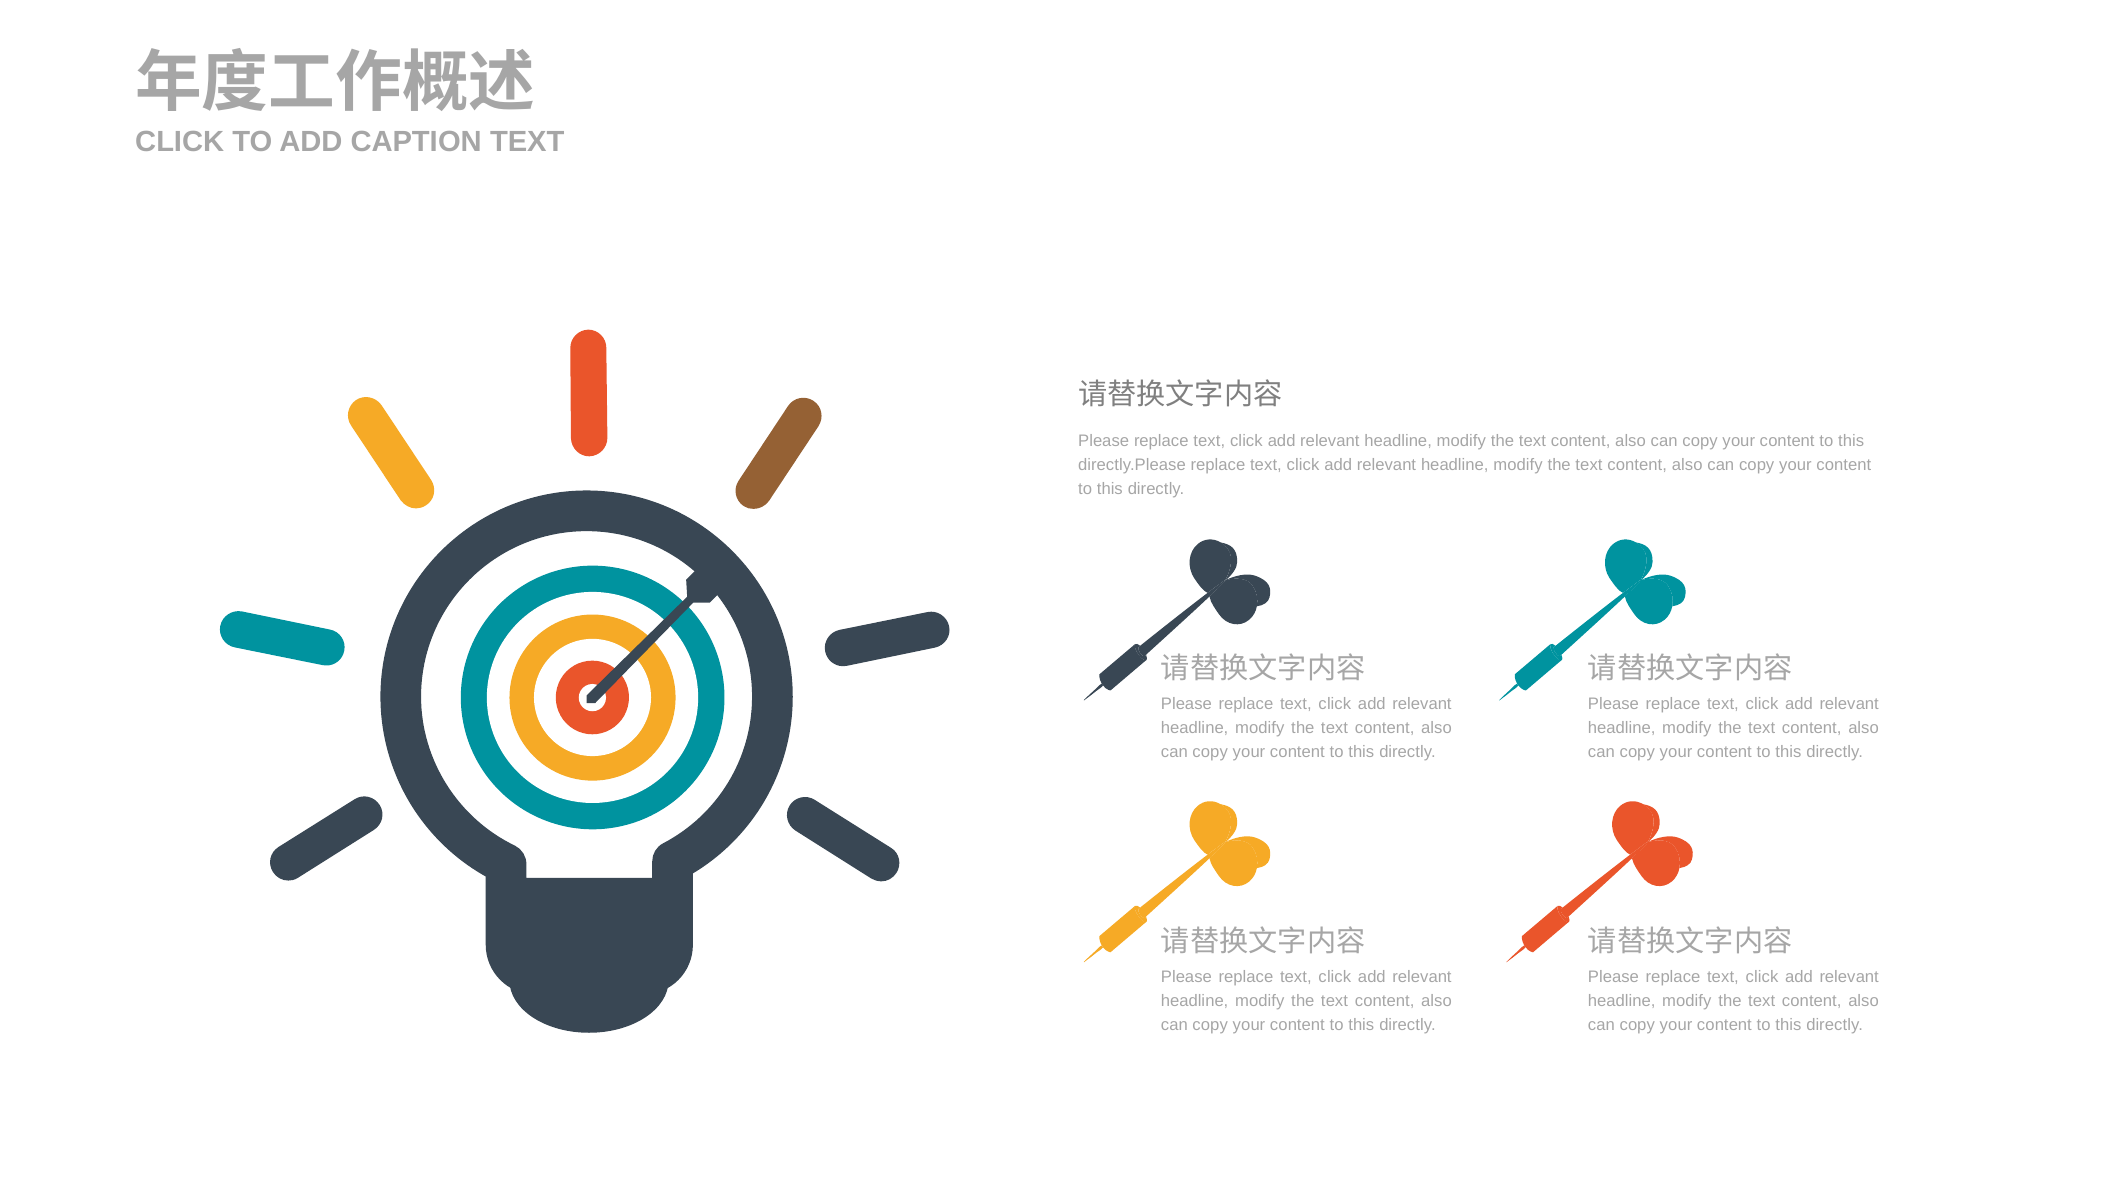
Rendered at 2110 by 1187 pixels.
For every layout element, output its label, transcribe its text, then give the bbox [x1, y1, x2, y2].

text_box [1506, 799, 1695, 963]
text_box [1499, 538, 1688, 701]
text_box [270, 796, 380, 881]
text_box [380, 490, 793, 1033]
text_box 请替换文字内容 [1695, 915, 1822, 958]
text_box 年度工作概述 [135, 38, 596, 119]
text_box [1083, 538, 1272, 701]
text_box 请替换文字内容 [1272, 915, 1395, 958]
text_box Please replace text, click add relevant headline, modify the text content, also can copy your content to this directly. [1587, 961, 1880, 1034]
text_box Please replace text, click add relevant headline, modify the text content, also can copy your content to this directly. [1587, 688, 1880, 761]
text_box [570, 329, 608, 457]
text_box 请替换文字内容 [1272, 642, 1395, 685]
text_box CLICK TO ADD CAPTION TEXT [135, 122, 596, 158]
text_box [793, 797, 900, 882]
text_box 请替换文字内容 Please replace text, click add relevant headline, modify the text content, also can copy your content to this directly.Please replace text, click add relevant headline, modify the text content, also can copy your content to this directly. [1078, 367, 1880, 498]
text_box [347, 397, 435, 490]
text_box Please replace text, click add relevant headline, modify the text content, also can copy your content to this directly. [1160, 688, 1453, 761]
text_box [1083, 799, 1272, 963]
text_box [824, 611, 950, 667]
text_box [219, 611, 345, 666]
text_box 请替换文字内容 [1688, 642, 1822, 685]
text_box [735, 397, 822, 490]
text_box Please replace text, click add relevant headline, modify the text content, also can copy your content to this directly. [1160, 961, 1453, 1034]
